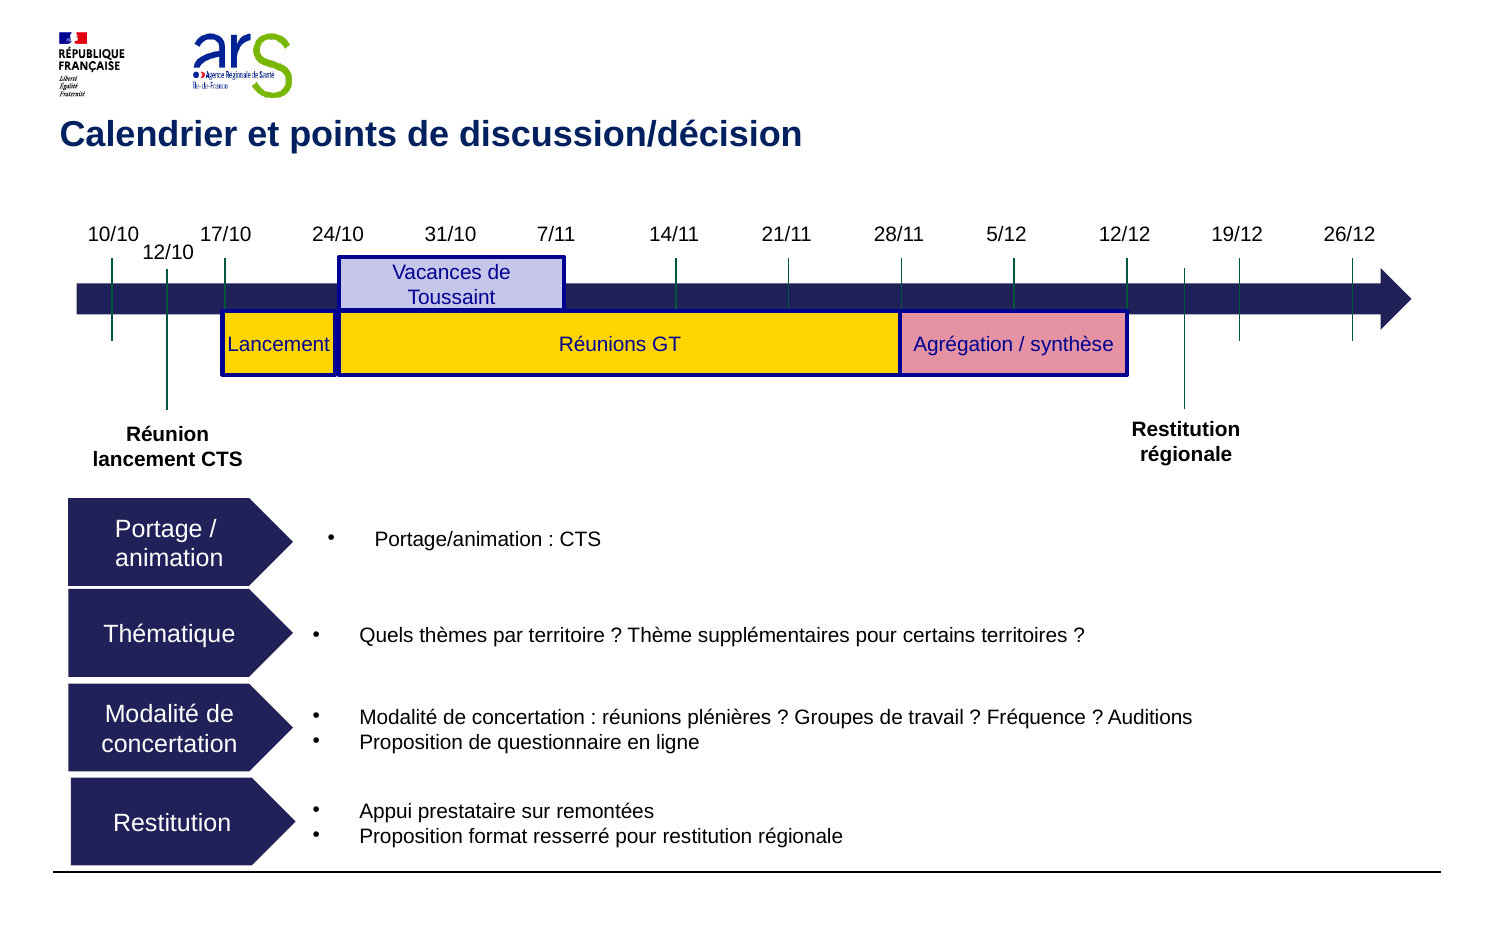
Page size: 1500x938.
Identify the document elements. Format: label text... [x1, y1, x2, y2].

text_box [568, 281, 671, 309]
picture [192, 33, 292, 98]
text_box Réunions GT [337, 309, 898, 377]
text_box [117, 281, 162, 317]
text_box Portage / animation [66, 495, 296, 587]
text_box 28/11 [859, 213, 942, 254]
text_box 12/10 [127, 230, 211, 271]
text_box [794, 281, 897, 309]
text_box 21/11 [746, 213, 830, 254]
text_box 10/10 [72, 213, 156, 254]
text_box [905, 281, 1009, 309]
text_box [1245, 281, 1348, 317]
picture [47, 19, 136, 107]
text_box 24/10 [297, 213, 380, 254]
text_box [1357, 265, 1414, 332]
text_box 26/12 [1308, 213, 1392, 254]
text_box Modalité de concertation : réunions plénières ? Groupes de travail ? Fréquence ? Auditions Proposition de questionnaire en ligne [297, 696, 1353, 761]
text_box [1188, 281, 1235, 317]
text_box Portage/animation : CTS [312, 517, 1368, 558]
text_box [1132, 281, 1179, 317]
text_box Restitution régionale [1116, 408, 1256, 474]
text_box Appui prestataire sur remontées Proposition format resserré pour restitution régionale [297, 789, 1353, 855]
text_box 5/12 [971, 213, 1055, 254]
text_box Modalité de concertation [66, 681, 296, 774]
text_box 19/12 [1196, 213, 1280, 254]
text_box Lancement [220, 309, 337, 377]
text_box 31/10 [409, 213, 493, 254]
text_box [171, 281, 220, 317]
text_box 12/12 [1084, 213, 1167, 254]
text_box 17/10 [185, 213, 268, 254]
text_box 14/11 [634, 213, 718, 254]
text_box Quels thèmes par territoire ? Thème supplémentaires pour certains territoires ? [297, 614, 1353, 654]
text_box Réunion lancement CTS [72, 412, 264, 478]
text_box [229, 281, 333, 309]
text_box 7/11 [522, 213, 605, 254]
title Calendrier et points de discussion/décision [42, 107, 1425, 207]
text_box Agrégation / synthèse [898, 309, 1129, 377]
text_box [681, 281, 784, 309]
text_box [74, 281, 107, 317]
text_box Restitution [68, 775, 297, 868]
text_box Thématique [66, 586, 296, 679]
text_box [1018, 281, 1122, 309]
text_box Vacances de Toussaint [337, 255, 566, 309]
